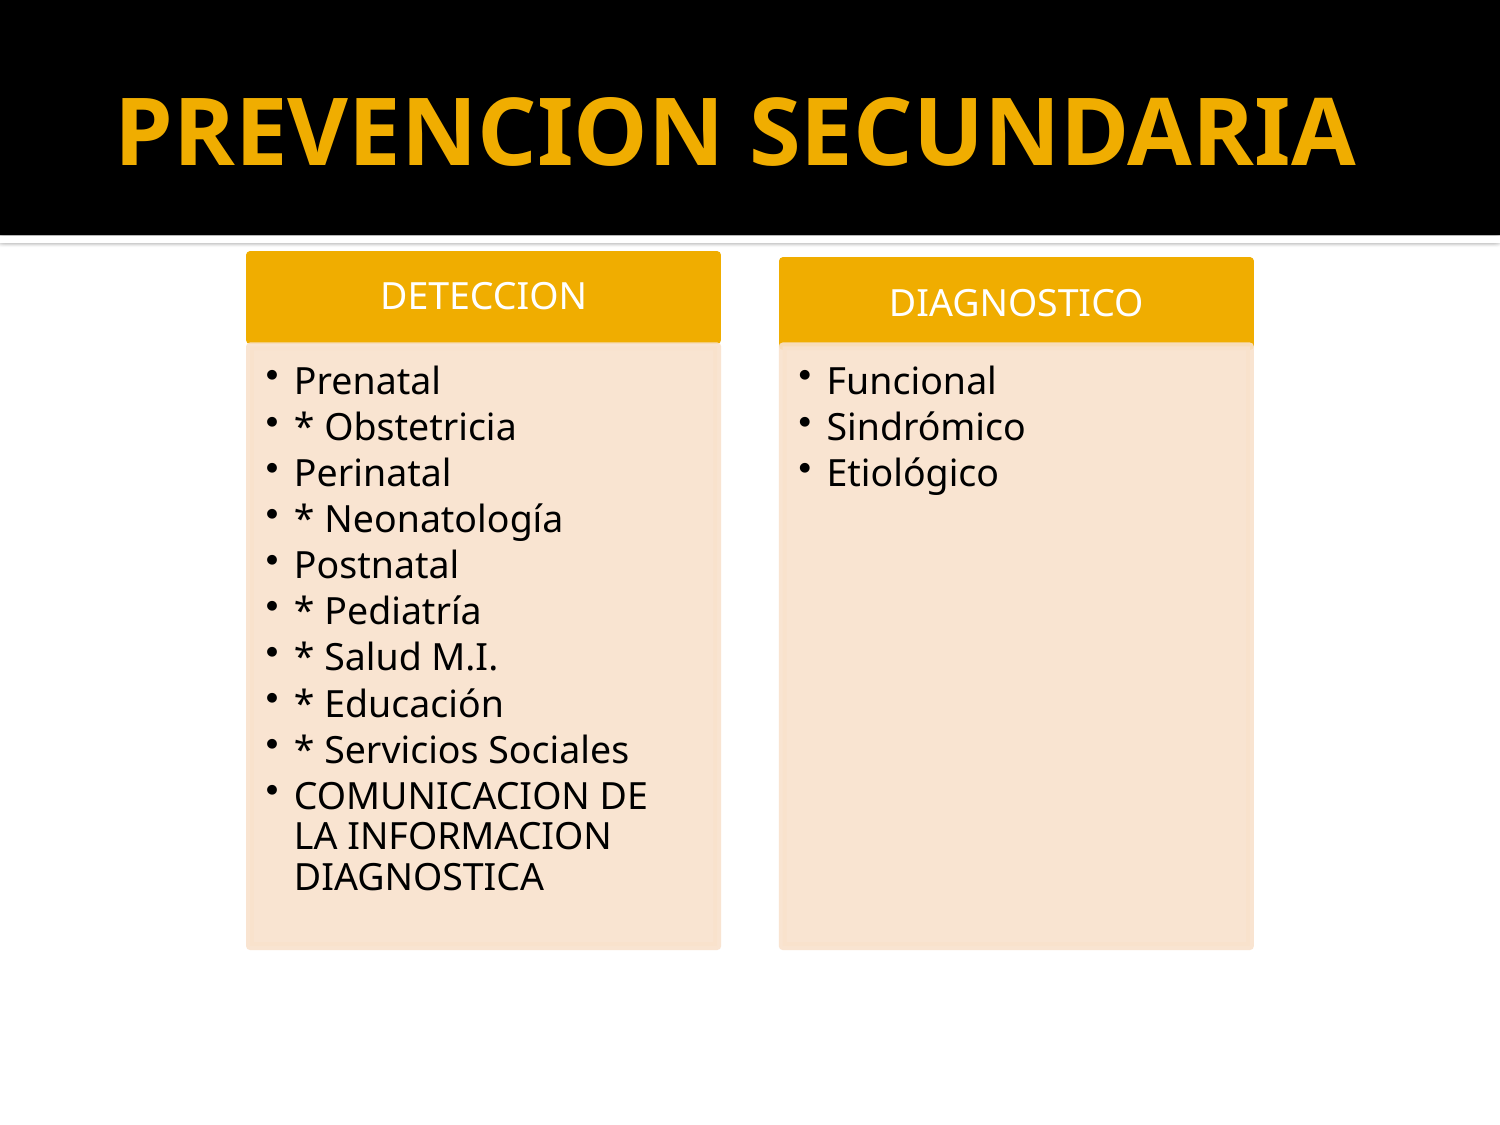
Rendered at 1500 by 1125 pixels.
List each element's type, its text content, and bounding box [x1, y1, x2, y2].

title PREVENCION SECUNDARIA [75, 24, 1425, 231]
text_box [249, 255, 1250, 953]
